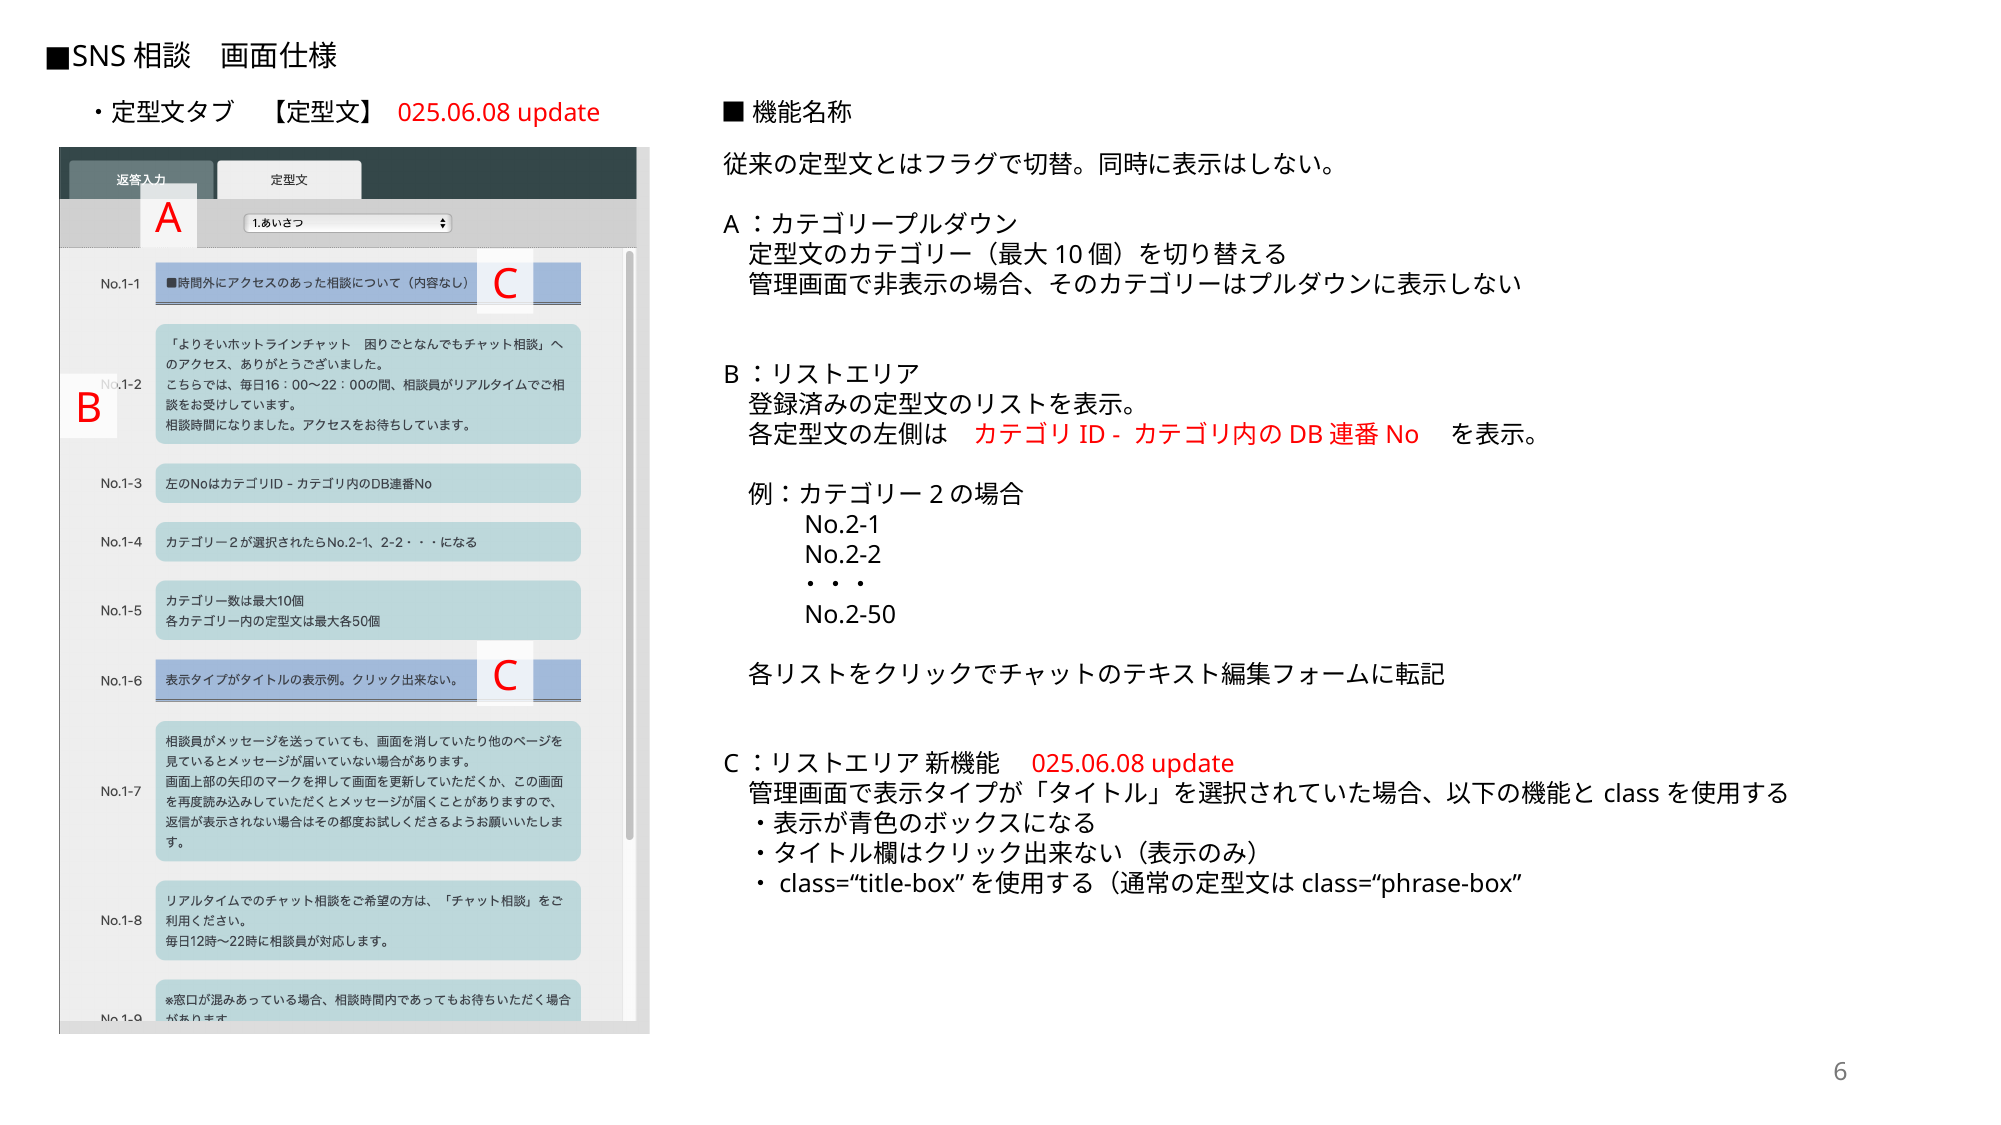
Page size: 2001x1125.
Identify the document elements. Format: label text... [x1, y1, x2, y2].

text_box ・定型文タブ 【定型文】 025.06.08 update [71, 88, 616, 134]
picture [58, 147, 651, 1034]
text_box ■SNS相談 画面仕様 [29, 29, 353, 80]
slide_number 6 [1412, 1042, 1863, 1103]
text_box ■機能名称 [706, 88, 868, 134]
text_box 従来の定型文とはフラグで切替。同時に表示はしない。 A：カテゴリープルダウン 定型文のカテゴリー（最大10個）を切り替える 管理画面で非表示の場合、そのカテゴリーはプルダウンに表示しない B：リストエリア 登録済みの定型文のリストを表示。 各定型文の左側は カテゴリID - カテゴリ内のDB連番No を表示。 例：カテゴリー2の場合 No.2-1 No.2-2 ・・・ No.2-50 各リストをクリックでチャットのテキスト編集フォームに転記 C：リストエリア 新機能 025.06.08 update 管理画面で表示タイプが「タイトル」を選択されていた場合、以下の機能とclassを使用する ・表示が青色のボックスになる ・タイトル欄はクリック出来ない（表示のみ） ・class=“title-box”を使用する（通常の定型文はclass=“phrase-box” [708, 141, 1941, 935]
